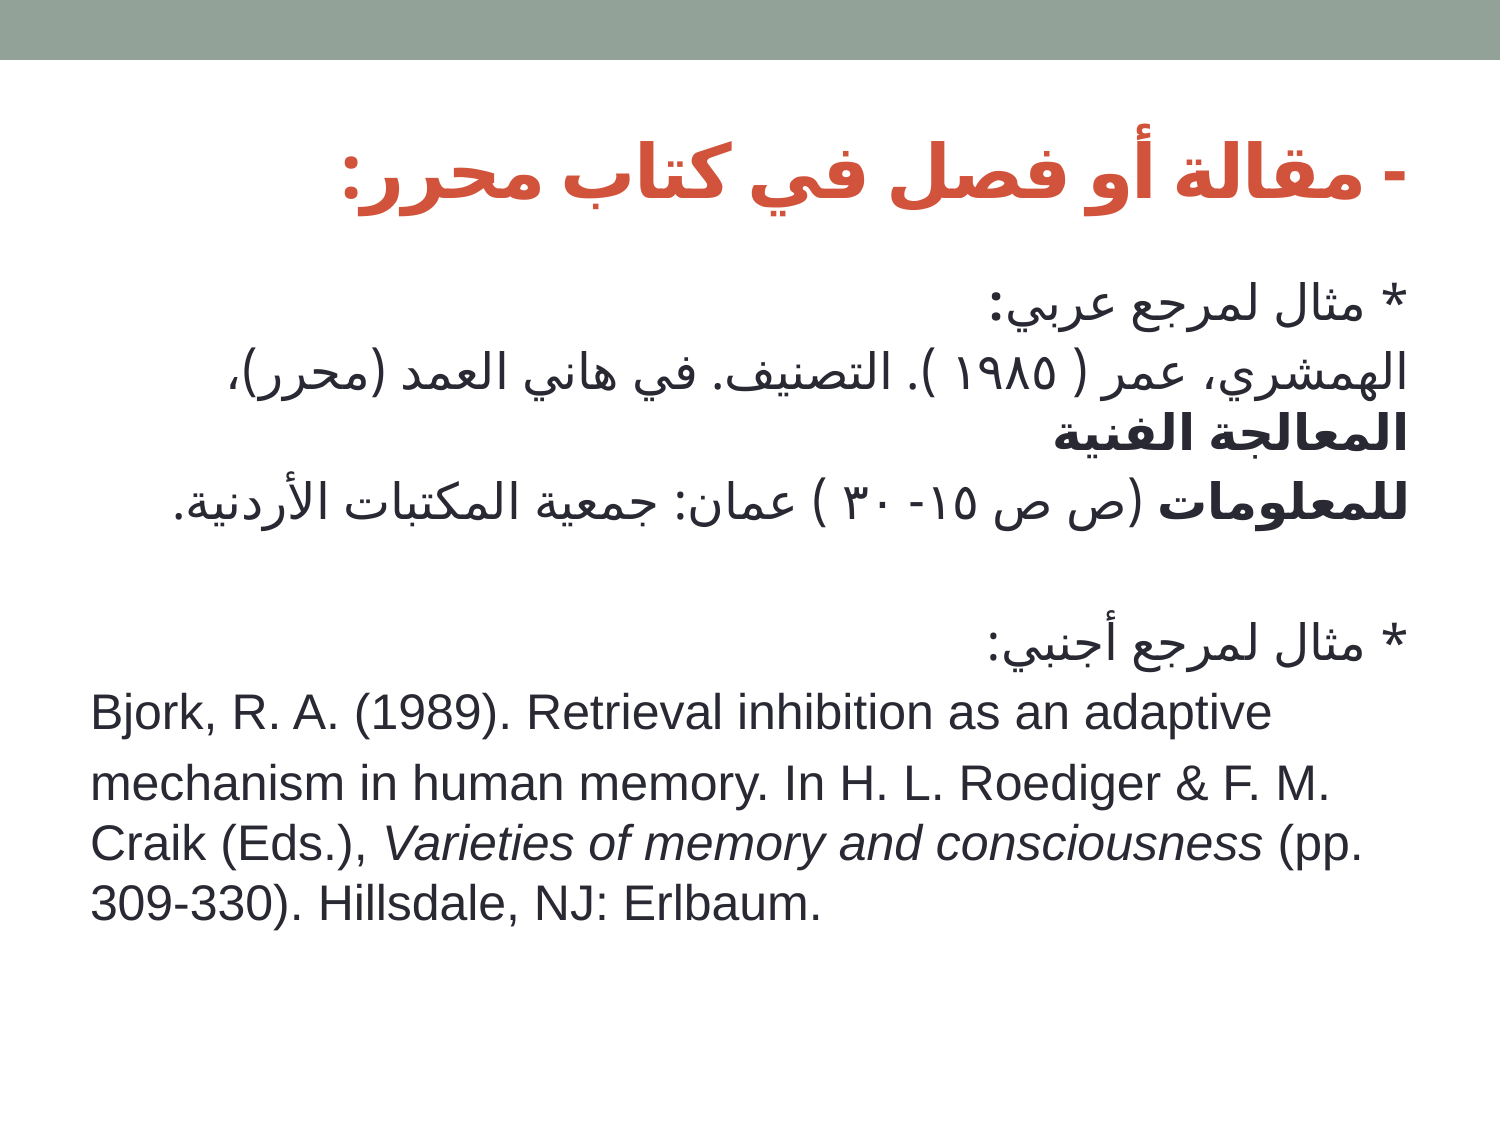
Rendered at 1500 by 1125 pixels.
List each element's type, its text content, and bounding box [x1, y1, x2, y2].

title - مقالة أو فصل في كتاب محرر: [75, 87, 1425, 250]
list * مثال لمرجع عربي: الهمشري، عمر ( ١٩٨٥ ). التصنيف. في هاني العمد (محرر)، المعالجة الفنية للمعلومات (ص ص ١٥- ٣٠ ) عمان: جمعية المكتبات الأردنية. * مثال لمرجع أجنبي: Bjork, R. A. (1989). Retrieval inhibition as an adaptive mechanism in human memory. In H. L. Roediger & F. M. Craik (Eds.), Varieties of memory and consciousness (pp. 309-330). Hillsdale, NJ: Erlbaum. [75, 262, 1425, 1063]
